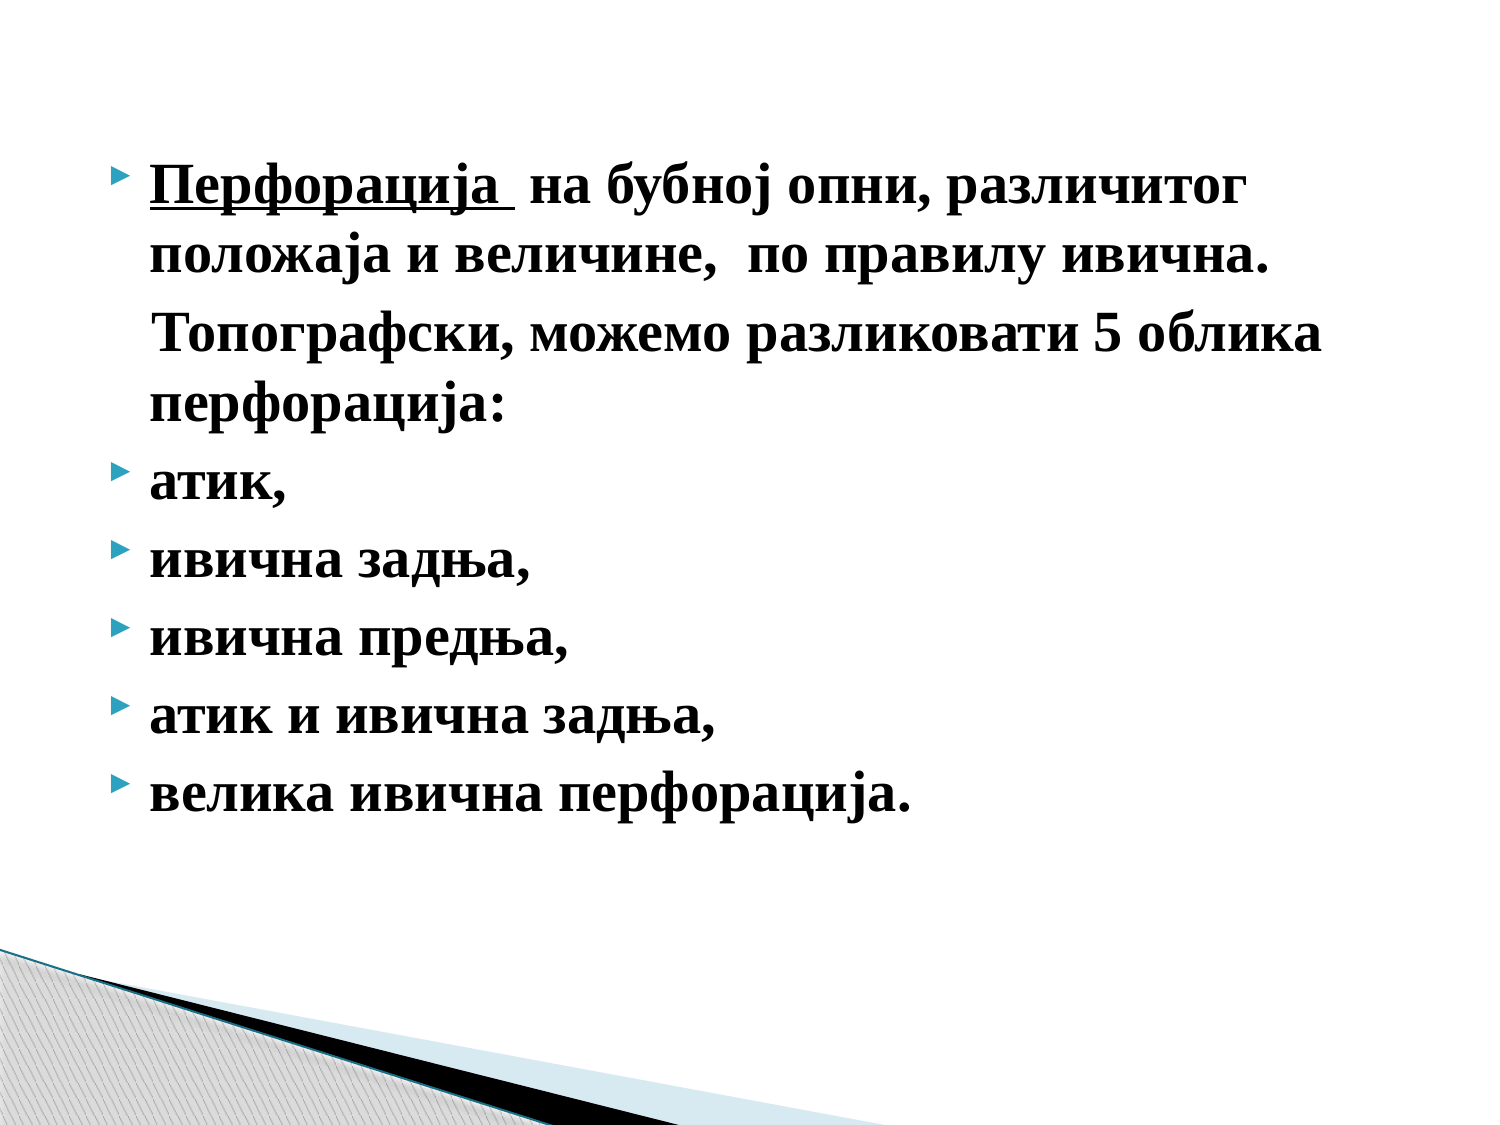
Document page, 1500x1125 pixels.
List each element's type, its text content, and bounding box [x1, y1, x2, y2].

list Перфорација на бубној опни, различитог положаја и величине, по правилу ивична. Топографски, можемо разликовати 5 облика перфорација: атик, ивична задња, ивична предња, атик и ивична задња, велика ивична перфорација. [75, 137, 1425, 1000]
